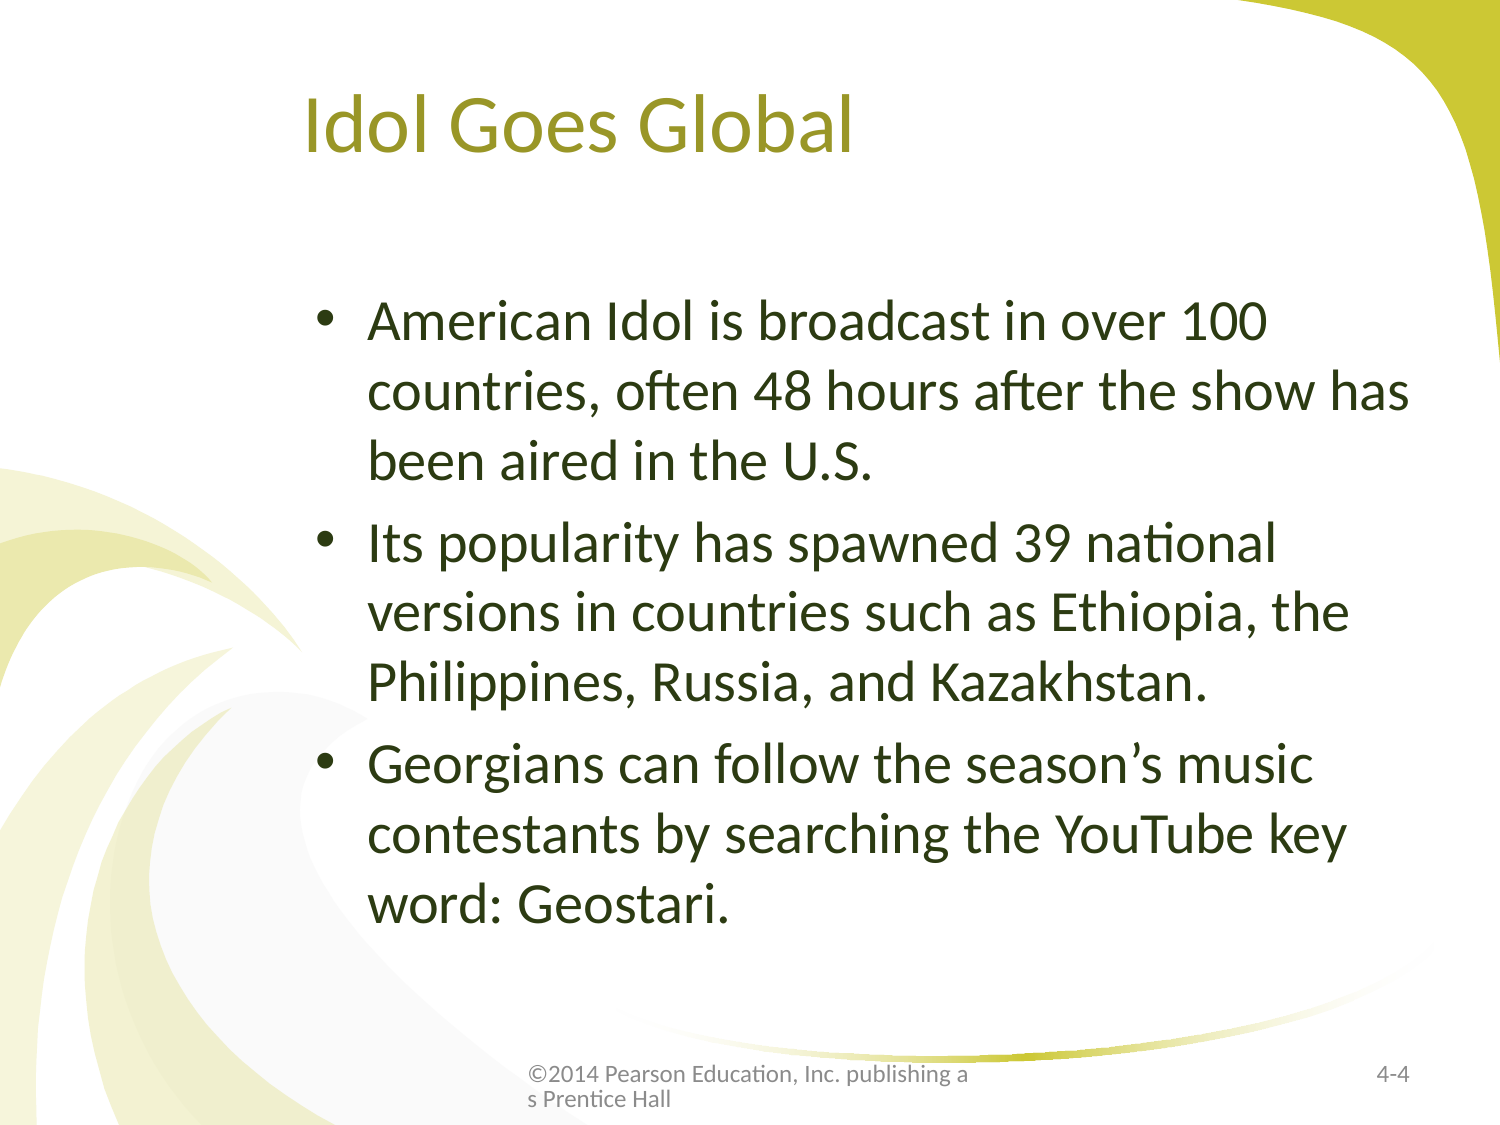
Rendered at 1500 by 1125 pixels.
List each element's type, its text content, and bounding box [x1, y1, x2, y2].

title Idol Goes Global [287, 37, 1438, 200]
slide_number 4-4 [1074, 1042, 1425, 1103]
footer ©2014 Pearson Education, Inc. publishing as Prentice Hall [512, 1042, 988, 1103]
list American Idol is broadcast in over 100 countries, often 48 hours after the show has been aired in the U.S. Its popularity has spawned 39 national versions in countries such as Ethiopia, the Philippines, Russia, and Kazakhstan. Georgians can follow the season’s music contestants by searching the YouTube key word: Geostari. [300, 275, 1438, 1000]
